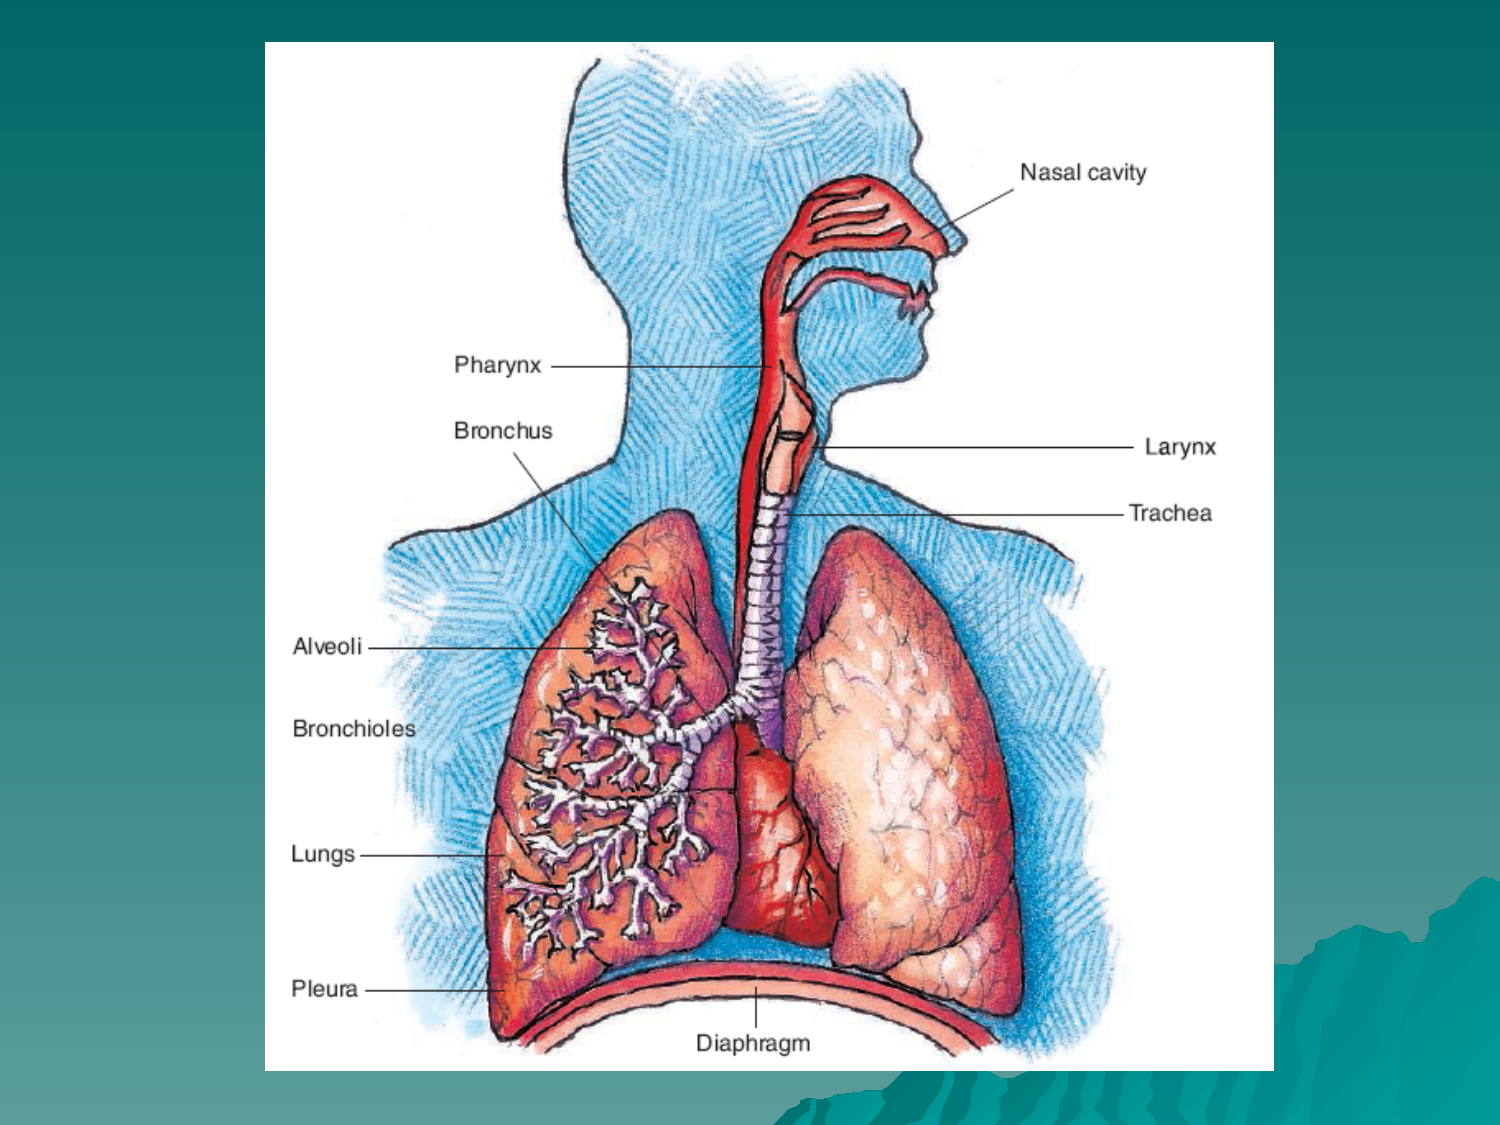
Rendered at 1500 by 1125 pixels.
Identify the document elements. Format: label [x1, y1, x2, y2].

picture [265, 42, 1274, 1071]
